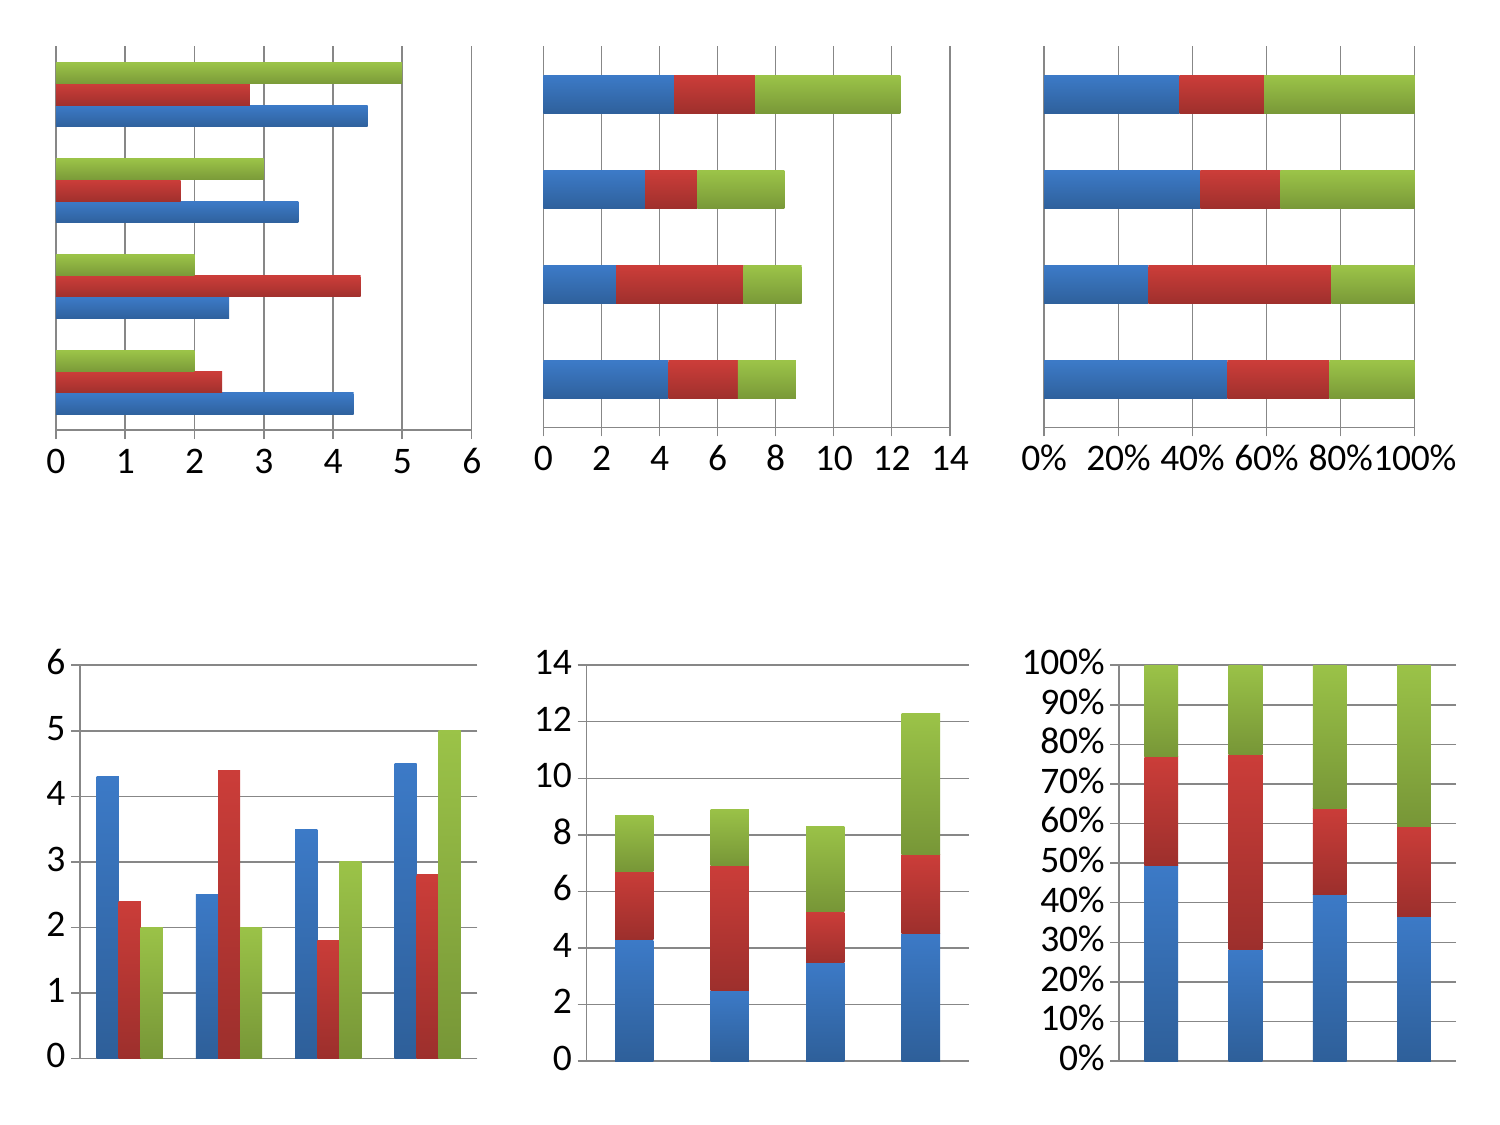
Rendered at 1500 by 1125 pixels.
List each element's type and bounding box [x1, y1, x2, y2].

chart [37, 637, 487, 1087]
chart [1012, 637, 1466, 1090]
chart [524, 637, 978, 1090]
chart [1012, 37, 1466, 490]
chart [524, 37, 978, 490]
chart [37, 37, 491, 492]
